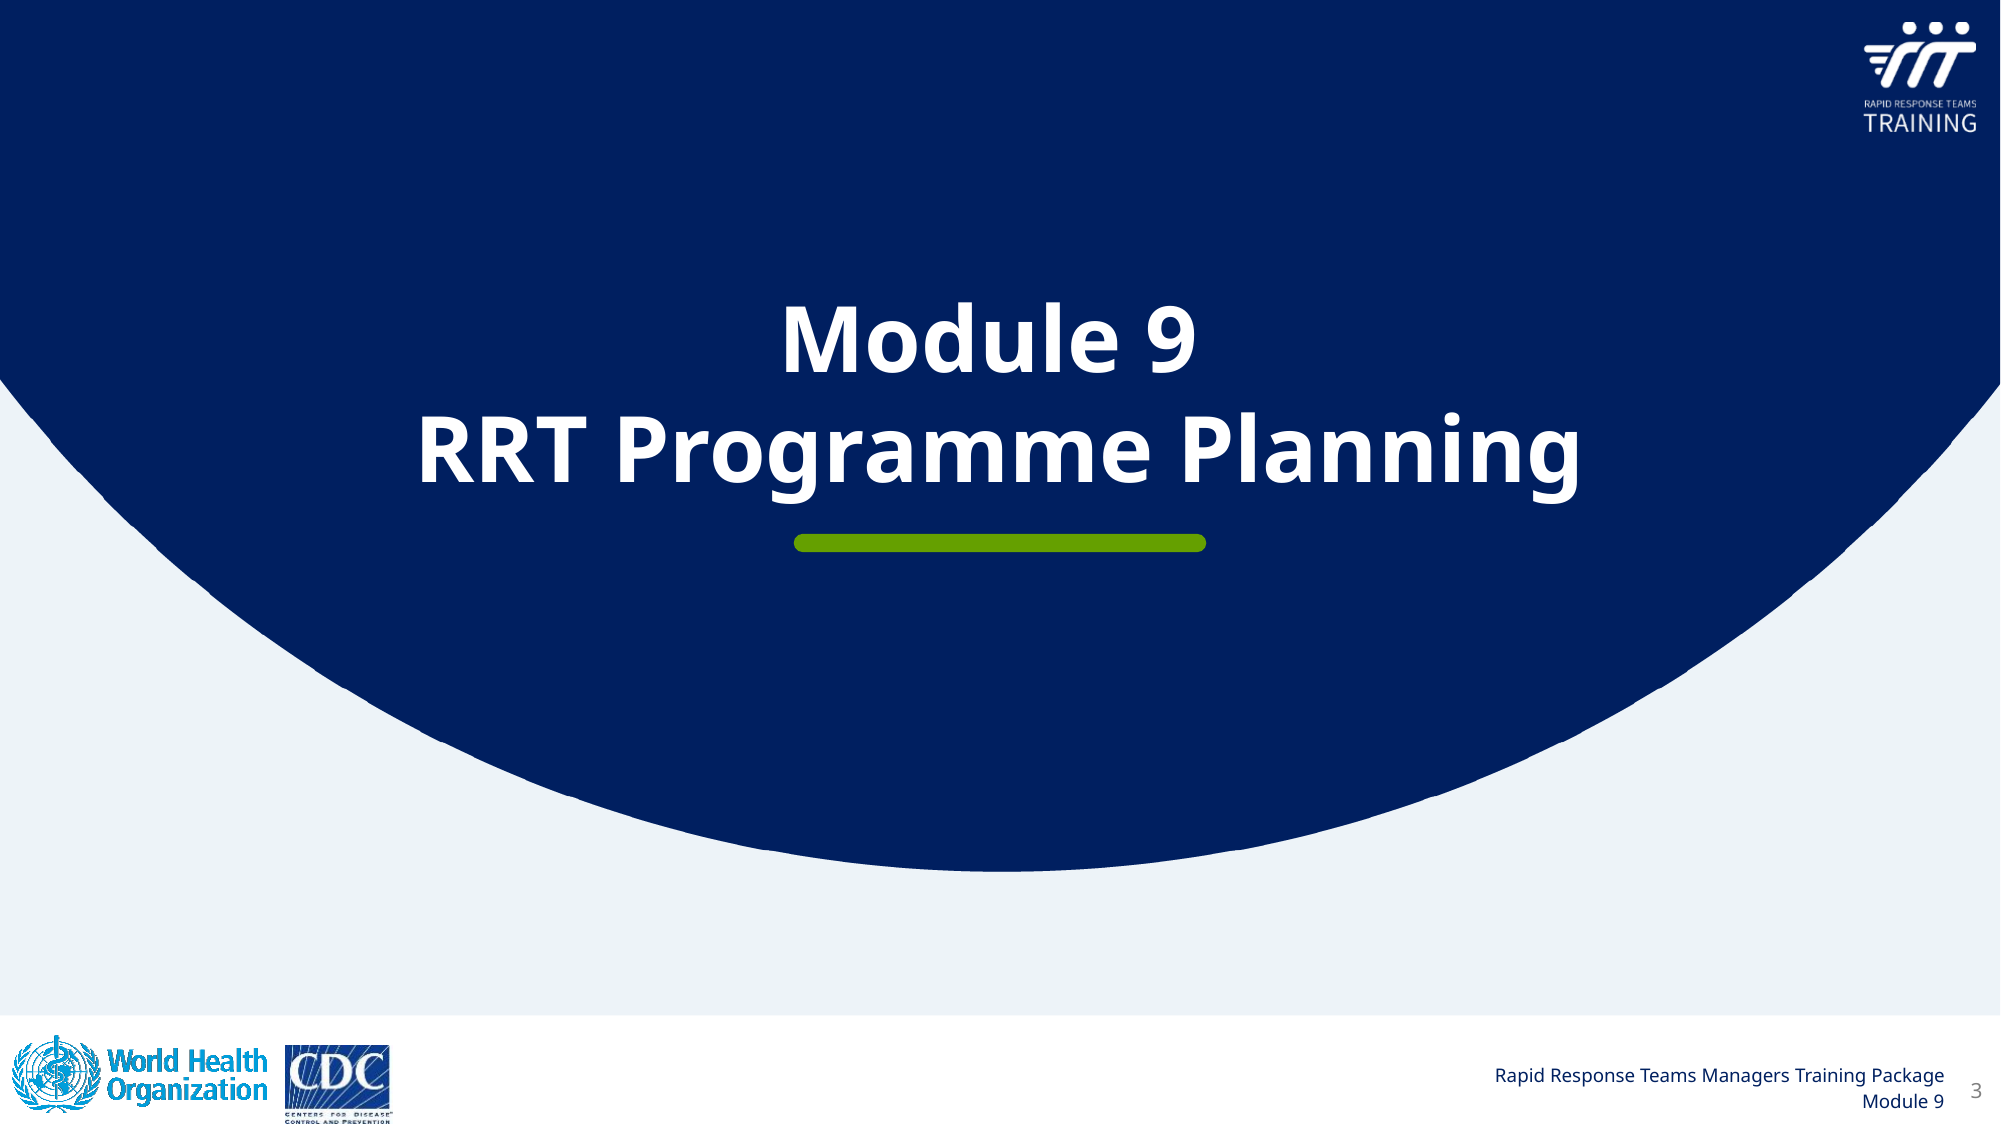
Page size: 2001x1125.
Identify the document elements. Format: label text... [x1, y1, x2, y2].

picture [38, 1092, 54, 1100]
picture [38, 1044, 53, 1052]
text_box [793, 533, 1207, 553]
picture [50, 1109, 62, 1113]
picture [43, 1088, 54, 1094]
picture [285, 1045, 393, 1124]
picture [36, 1035, 267, 1113]
picture [0, 0, 2001, 904]
picture [46, 1056, 54, 1061]
slide_number 3 [1953, 1070, 2000, 1124]
text_box Module 9 RRT Programme Planning [0, 273, 2000, 509]
picture [34, 1058, 41, 1077]
picture [12, 1035, 53, 1067]
picture [12, 1084, 46, 1113]
picture [28, 1054, 36, 1077]
